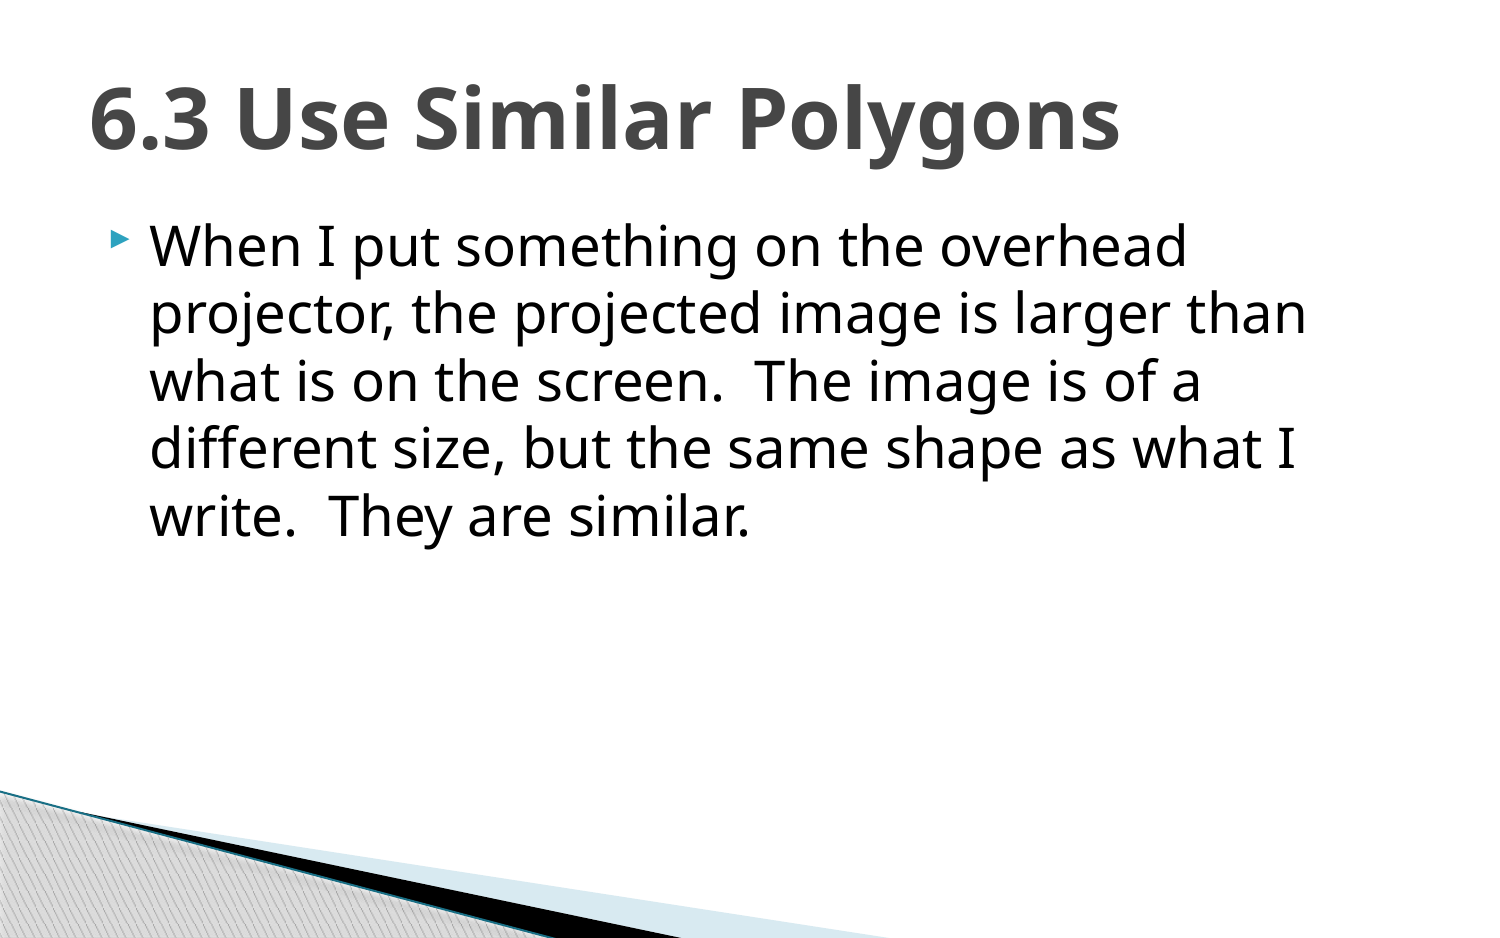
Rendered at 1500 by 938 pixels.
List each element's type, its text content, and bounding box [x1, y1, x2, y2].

title 6.3 Use Similar Polygons [75, 37, 1425, 194]
list When I put something on the overhead projector, the projected image is larger than what is on the screen. The image is of a different size, but the same shape as what I write. They are similar. [75, 202, 1425, 822]
